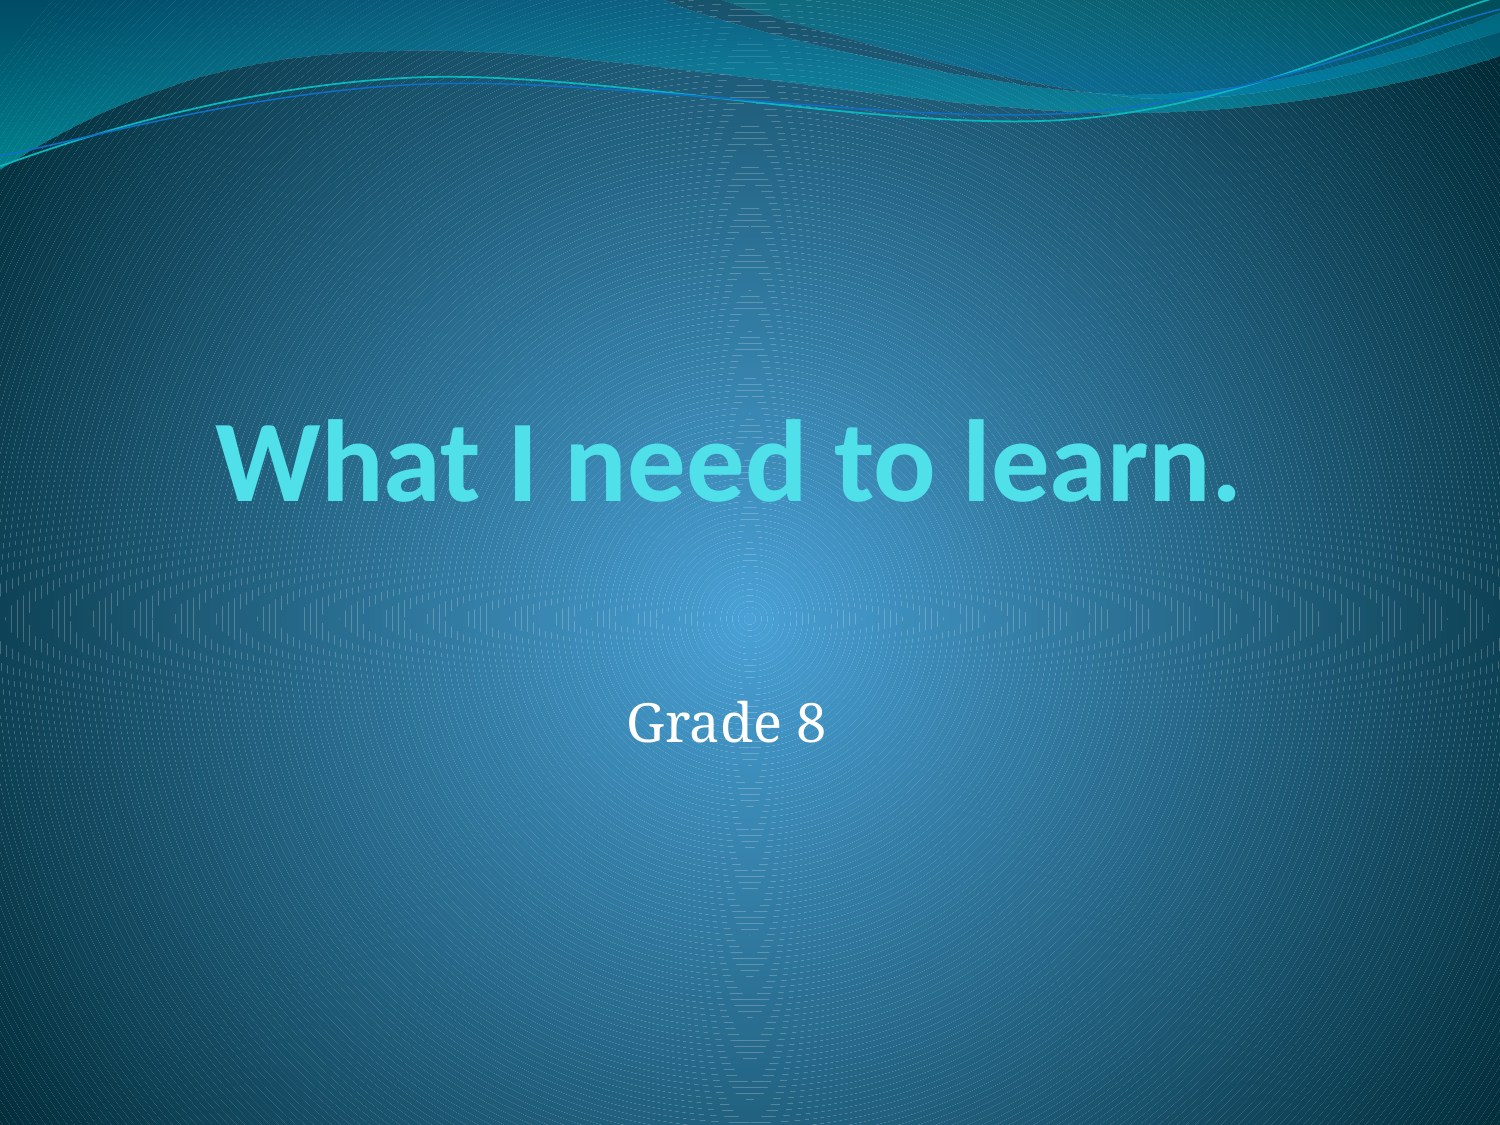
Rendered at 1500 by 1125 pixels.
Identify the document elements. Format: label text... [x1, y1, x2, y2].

subtitle Grade 8 [87, 529, 1376, 818]
title What I need to learn. [87, 224, 1376, 525]
